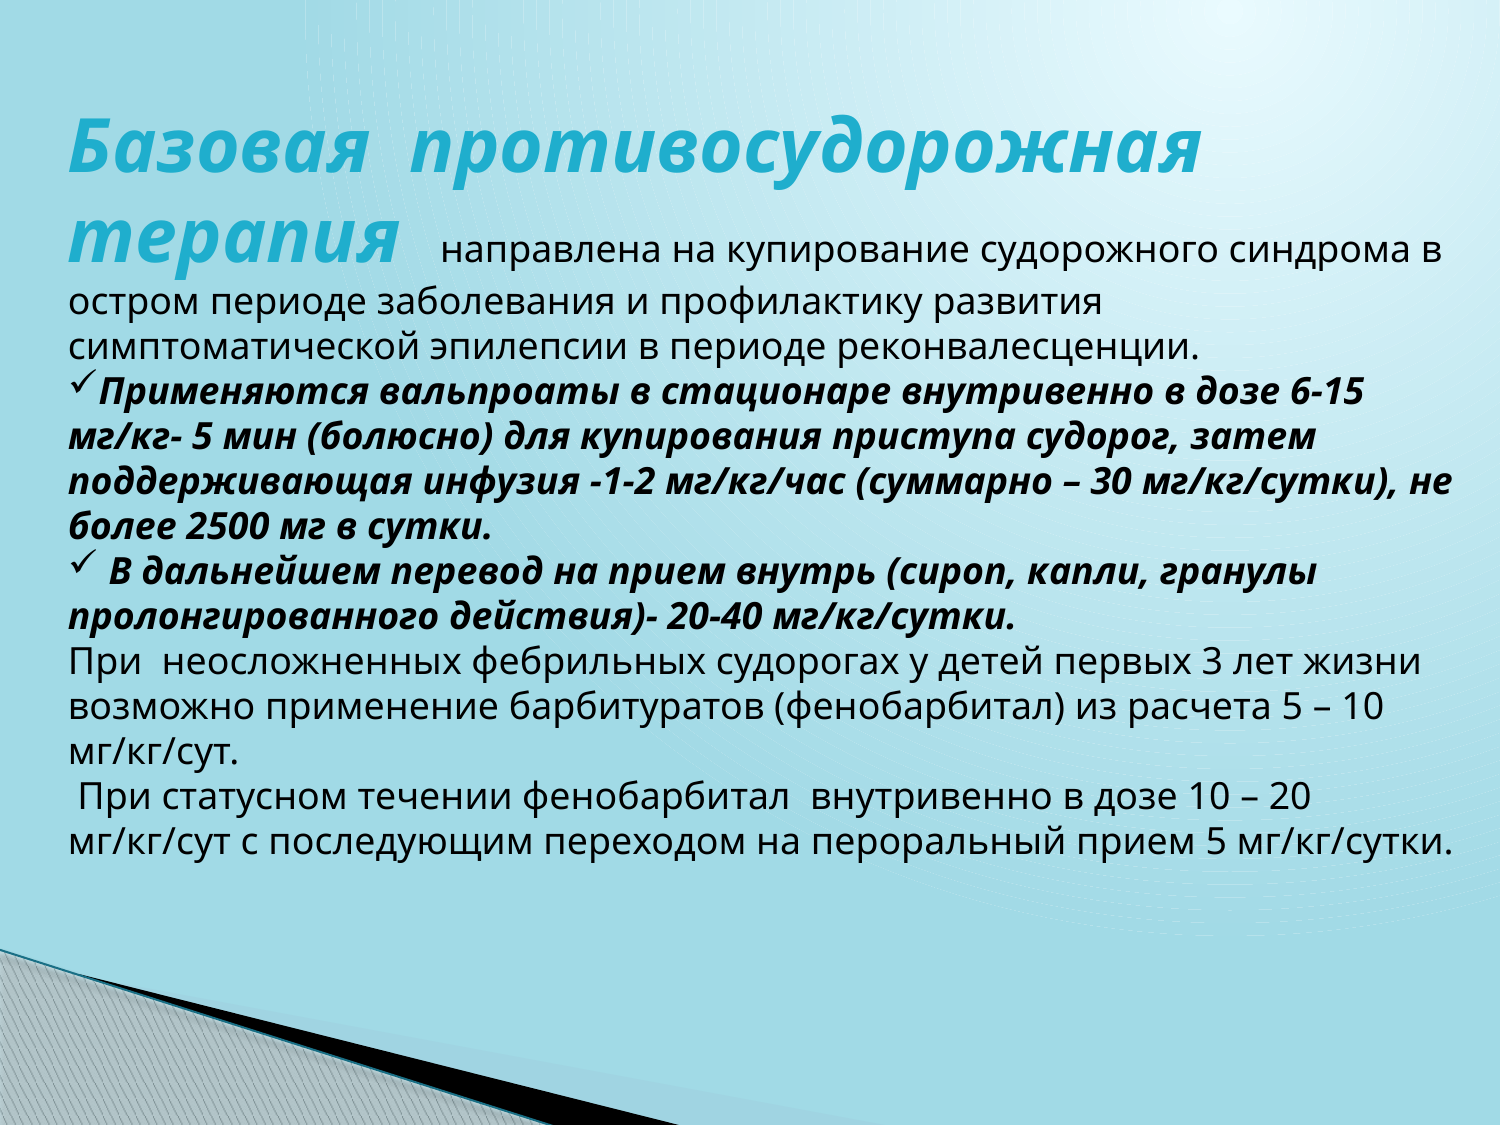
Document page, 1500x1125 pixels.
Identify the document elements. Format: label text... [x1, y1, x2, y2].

text_box Базовая противосудорожная терапия направлена на купирование судорожного синдрома в остром периоде заболевания и профилактику развития симптоматической эпилепсии в периоде реконвалесценции. Применяются вальпроаты в стационаре внутривенно в дозе 6-15 мг/кг- 5 мин (болюсно) для купирования приступа судорог, затем поддерживающая инфузия -1-2 мг/кг/час (суммарно – 30 мг/кг/сутки), не более 2500 мг в сутки. В дальнейшем перевод на прием внутрь (сироп, капли, гранулы пролонгированного действия)- 20-40 мг/кг/cутки. При неосложненных фебрильных судорогах у детей первых 3 лет жизни возможно применение барбитуратов (фенобарбитал) из расчета 5 – 10 мг/кг/сут. При статусном течении фенобарбитал внутривенно в дозе 10 – 20 мг/кг/сут с последующим переходом на пероральный прием 5 мг/кг/сутки. [53, 89, 1471, 870]
